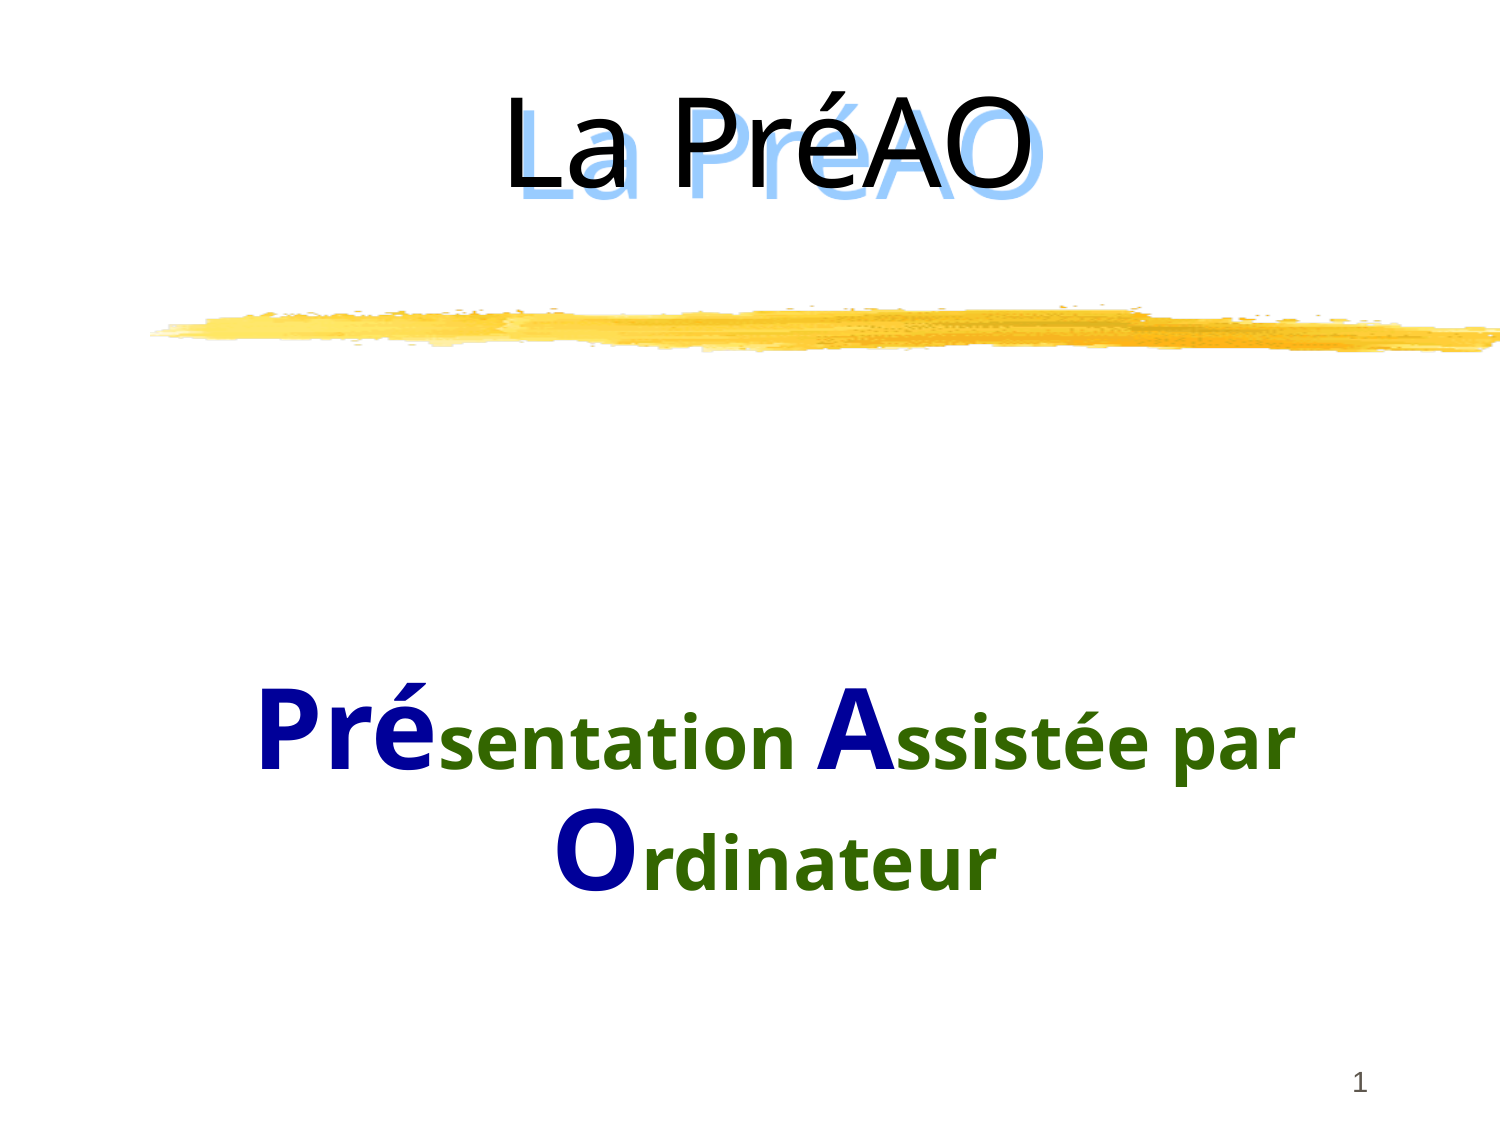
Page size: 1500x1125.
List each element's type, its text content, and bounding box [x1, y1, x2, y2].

picture [1439, 299, 1500, 363]
slide_number 1 [1083, 1021, 1384, 1107]
subtitle Présentation Assistée par Ordinateur [150, 637, 1400, 950]
title La PréAO [112, 62, 1426, 520]
